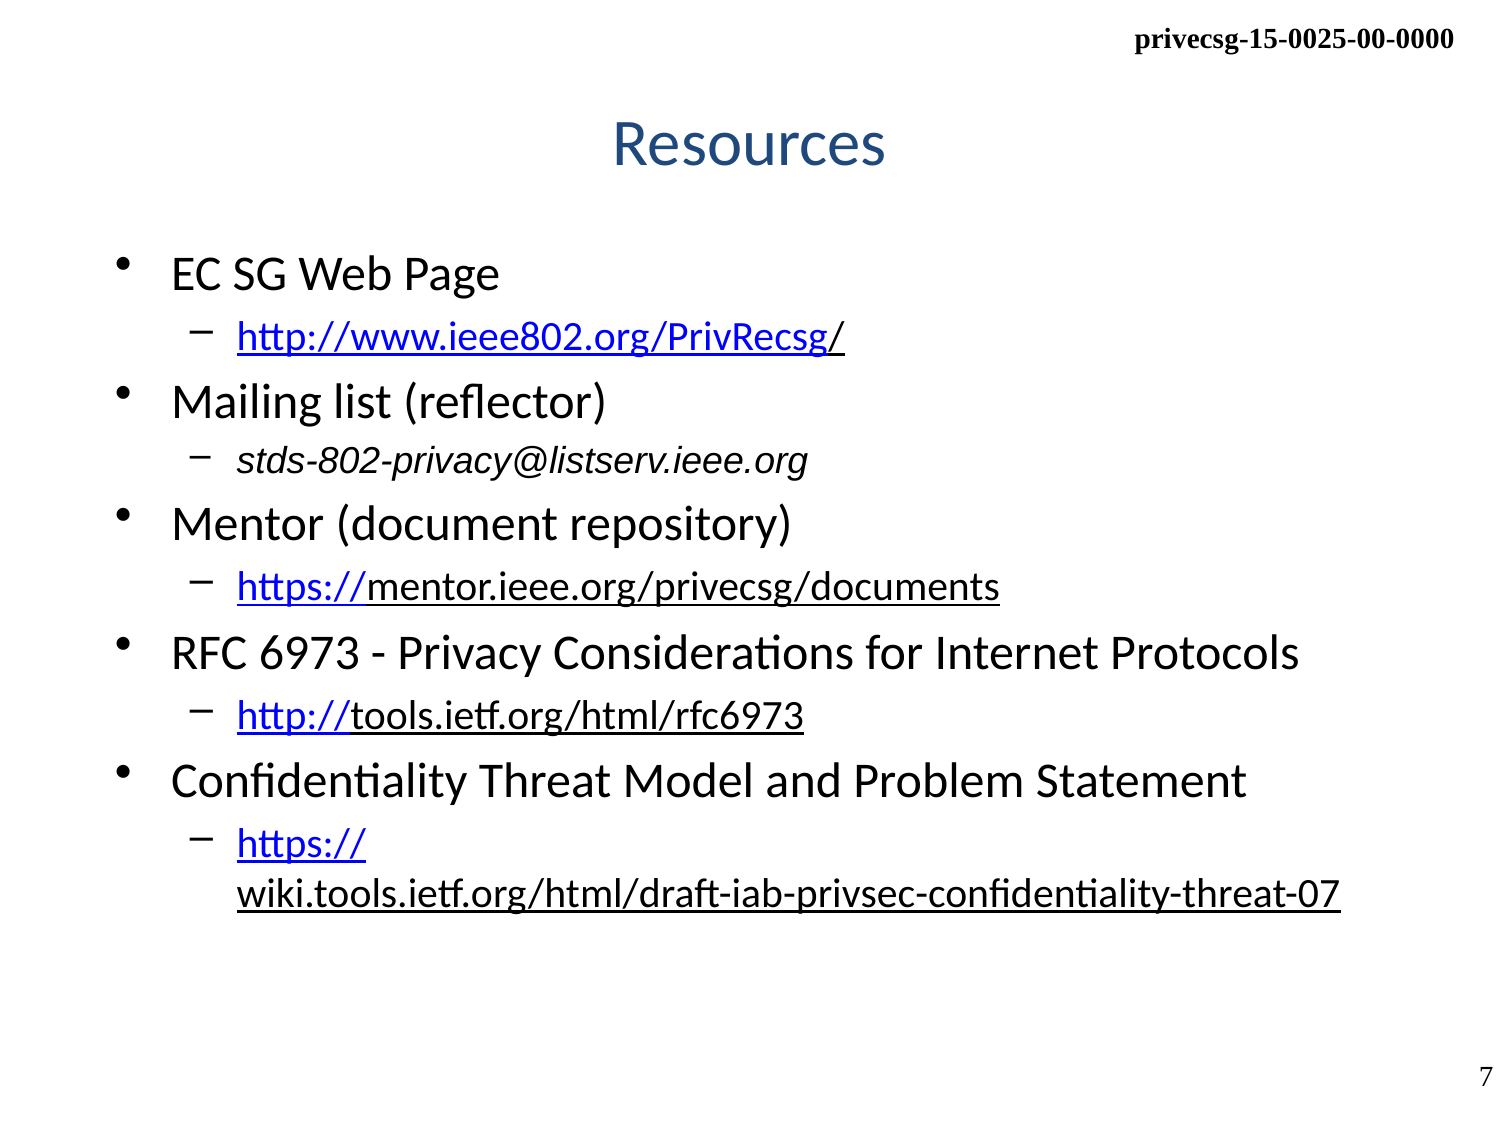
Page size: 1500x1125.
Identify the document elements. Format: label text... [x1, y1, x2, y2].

list EC SG Web Page http://www.ieee802.org/PrivRecsg/ Mailing list (reflector) stds-802-privacy@listserv.ieee.org Mentor (document repository) https://mentor.ieee.org/privecsg/documents RFC 6973 - Privacy Considerations for Internet Protocols http://tools.ietf.org/html/rfc6973 Confidentiality Threat Model and Problem Statement https://wiki.tools.ietf.org/html/draft-iab-privsec-confidentiality-threat-07 [99, 232, 1425, 1013]
title Resources [75, 45, 1425, 233]
